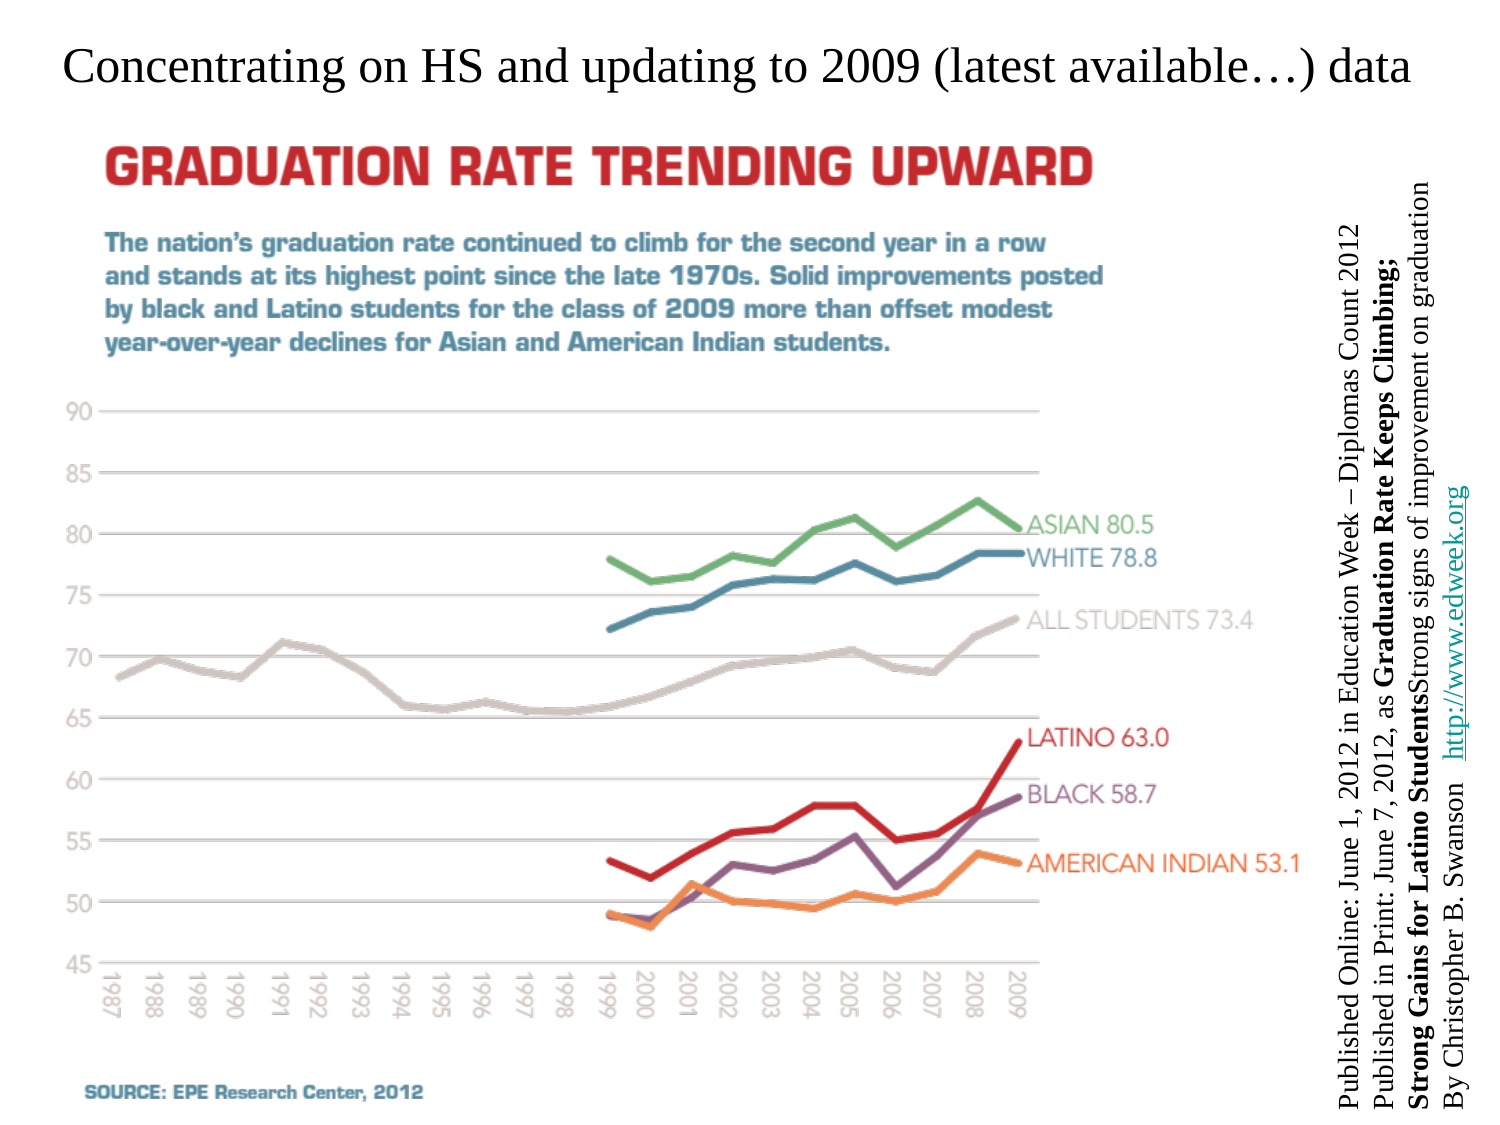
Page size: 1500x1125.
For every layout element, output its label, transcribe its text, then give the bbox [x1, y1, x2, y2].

title Concentrating on HS and updating to 2009 (latest available…) data [37, 0, 1438, 125]
text_box Published Online: June 1, 2012 in Education Week – Diplomas Count 2012 Published in Print: June 7, 2012, as Graduation Rate Keeps Climbing; Strong Gains for Latino StudentsStrong signs of improvement on graduation By Christopher B. Swanson http://www.edweek.org [1329, 162, 1477, 1125]
picture [24, 112, 1326, 1125]
